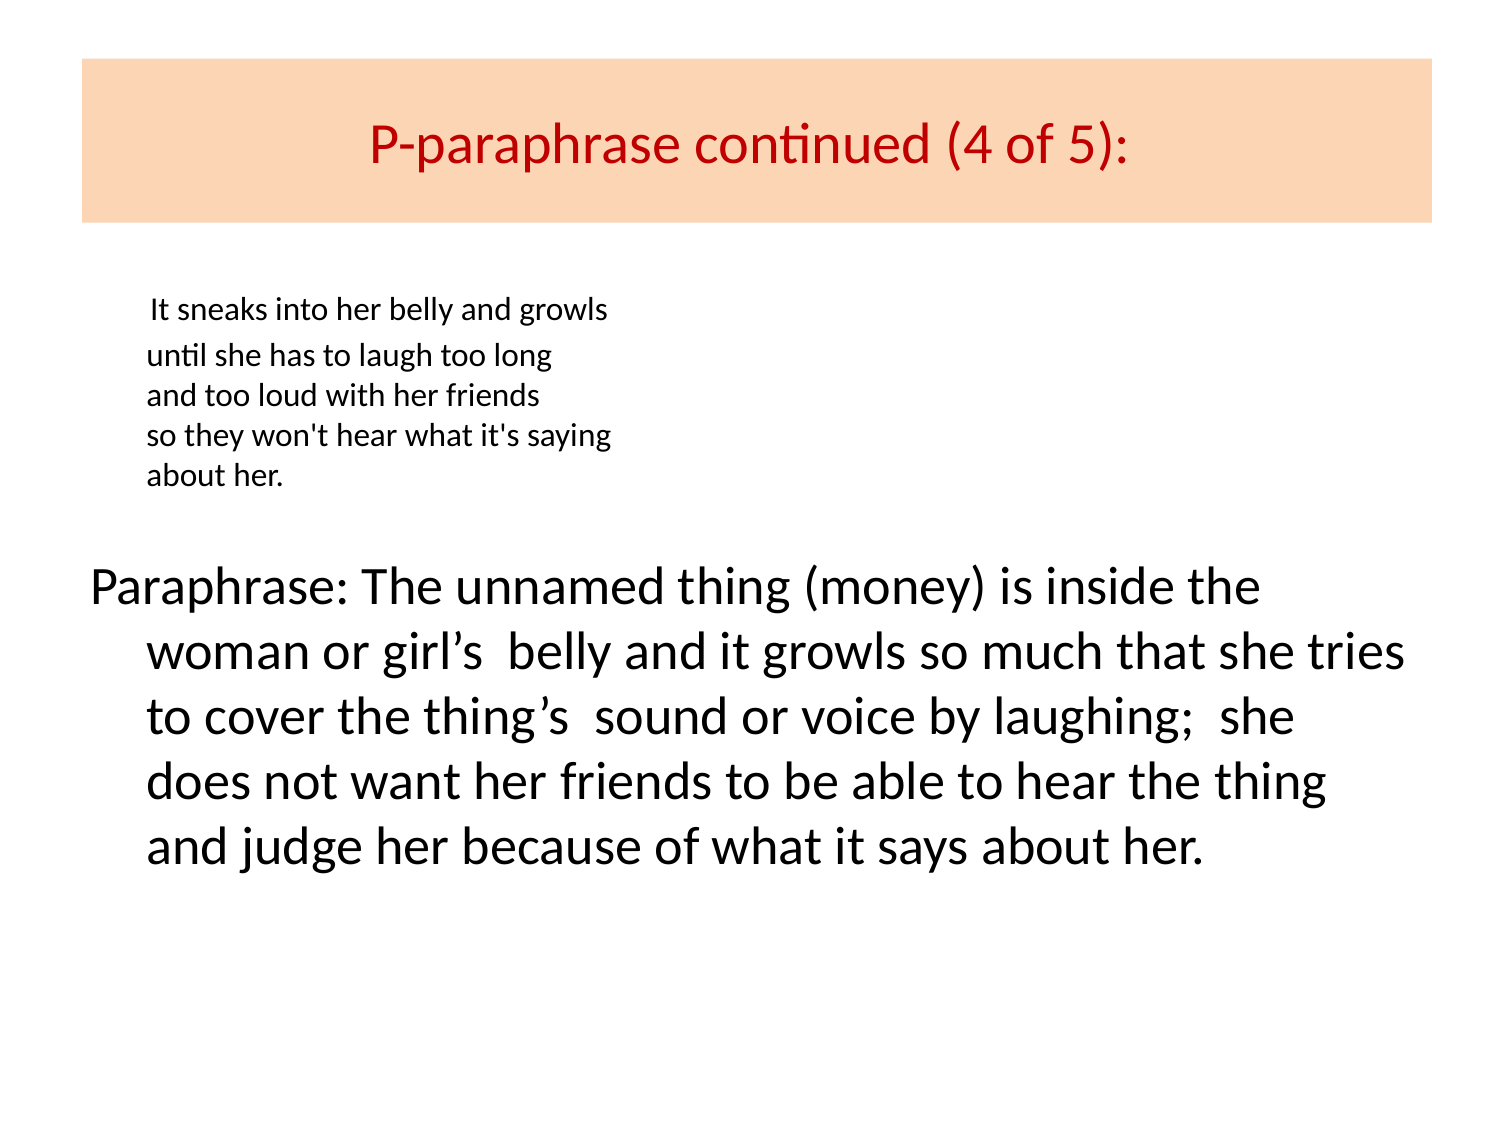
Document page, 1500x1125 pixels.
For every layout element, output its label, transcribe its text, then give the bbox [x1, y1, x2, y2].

title P-paraphrase continued (4 of 5): [82, 58, 1432, 223]
list It sneaks into her belly and growls until she has to laugh too long and too loud with her friends so they won't hear what it's saying about her. Paraphrase: The unnamed thing (money) is inside the woman or girl’s belly and it growls so much that she tries to cover the thing’s sound or voice by laughing; she does not want her friends to be able to hear the thing and judge her because of what it says about her. [75, 246, 1425, 1005]
